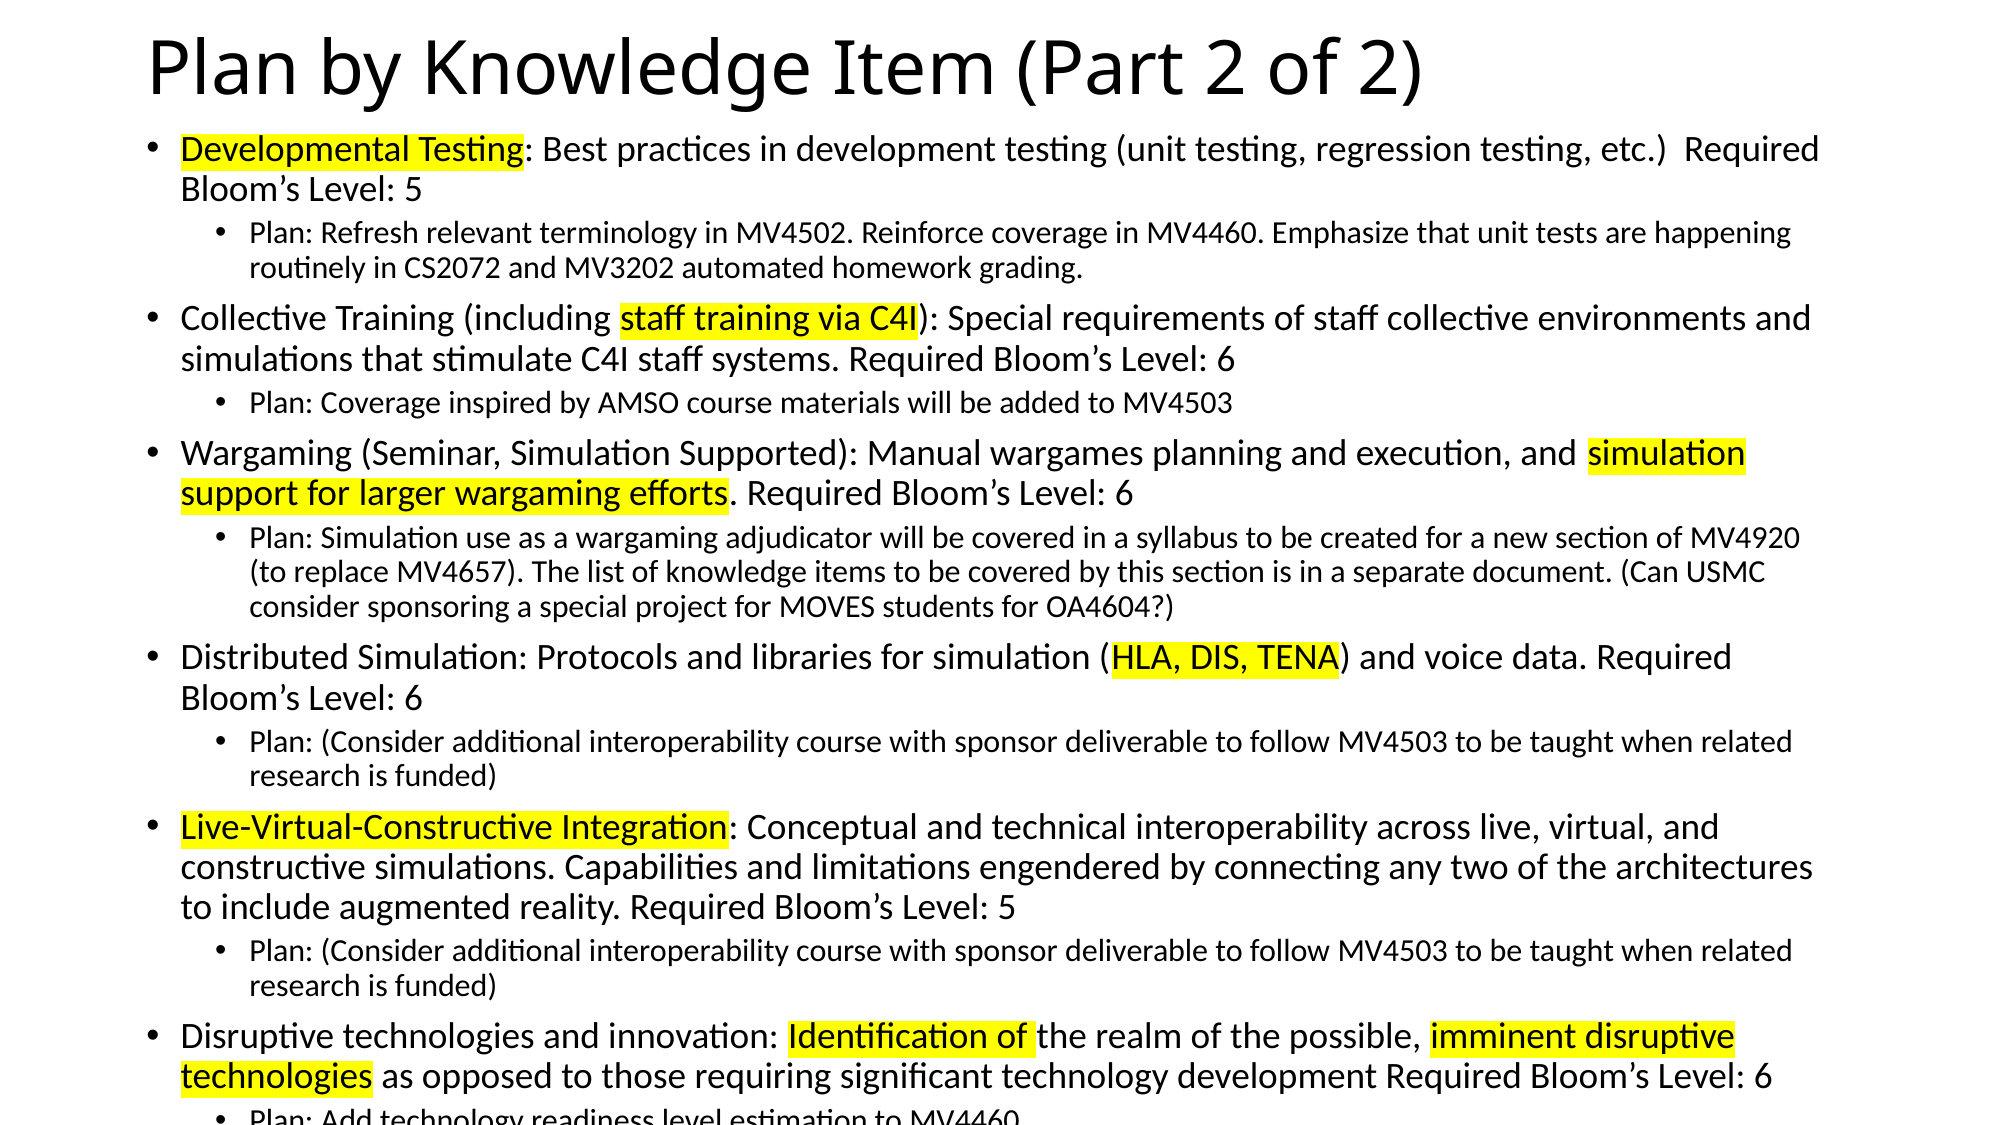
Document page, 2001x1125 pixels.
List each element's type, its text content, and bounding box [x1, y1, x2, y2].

list Developmental Testing: Best practices in development testing (unit testing, regression testing, etc.) Required Bloom’s Level: 5 Plan: Refresh relevant terminology in MV4502. Reinforce coverage in MV4460. Emphasize that unit tests are happening routinely in CS2072 and MV3202 automated homework grading. Collective Training (including staff training via C4I): Special requirements of staff collective environments and simulations that stimulate C4I staff systems. Required Bloom’s Level: 6 Plan: Coverage inspired by AMSO course materials will be added to MV4503 Wargaming (Seminar, Simulation Supported): Manual wargames planning and execution, and simulation support for larger wargaming efforts. Required Bloom’s Level: 6 Plan: Simulation use as a wargaming adjudicator will be covered in a syllabus to be created for a new section of MV4920 (to replace MV4657). The list of knowledge items to be covered by this section is in a separate document. (Can USMC consider sponsoring a special project for MOVES students for OA4604?) Distributed Simulation: Protocols and libraries for simulation (HLA, DIS, TENA) and voice data. Required Bloom’s Level: 6 Plan: (Consider additional interoperability course with sponsor deliverable to follow MV4503 to be taught when related research is funded) Live-Virtual-Constructive Integration: Conceptual and technical interoperability across live, virtual, and constructive simulations. Capabilities and limitations engendered by connecting any two of the architectures to include augmented reality. Required Bloom’s Level: 5 Plan: (Consider additional interoperability course with sponsor deliverable to follow MV4503 to be taught when related research is funded) Disruptive technologies and innovation: Identification of the realm of the possible, imminent disruptive technologies as opposed to those requiring significant technology development Required Bloom’s Level: 6 Plan: Add technology readiness level estimation to MV4460 [131, 121, 1857, 1125]
title Plan by Knowledge Item (Part 2 of 2) [131, 0, 1857, 121]
